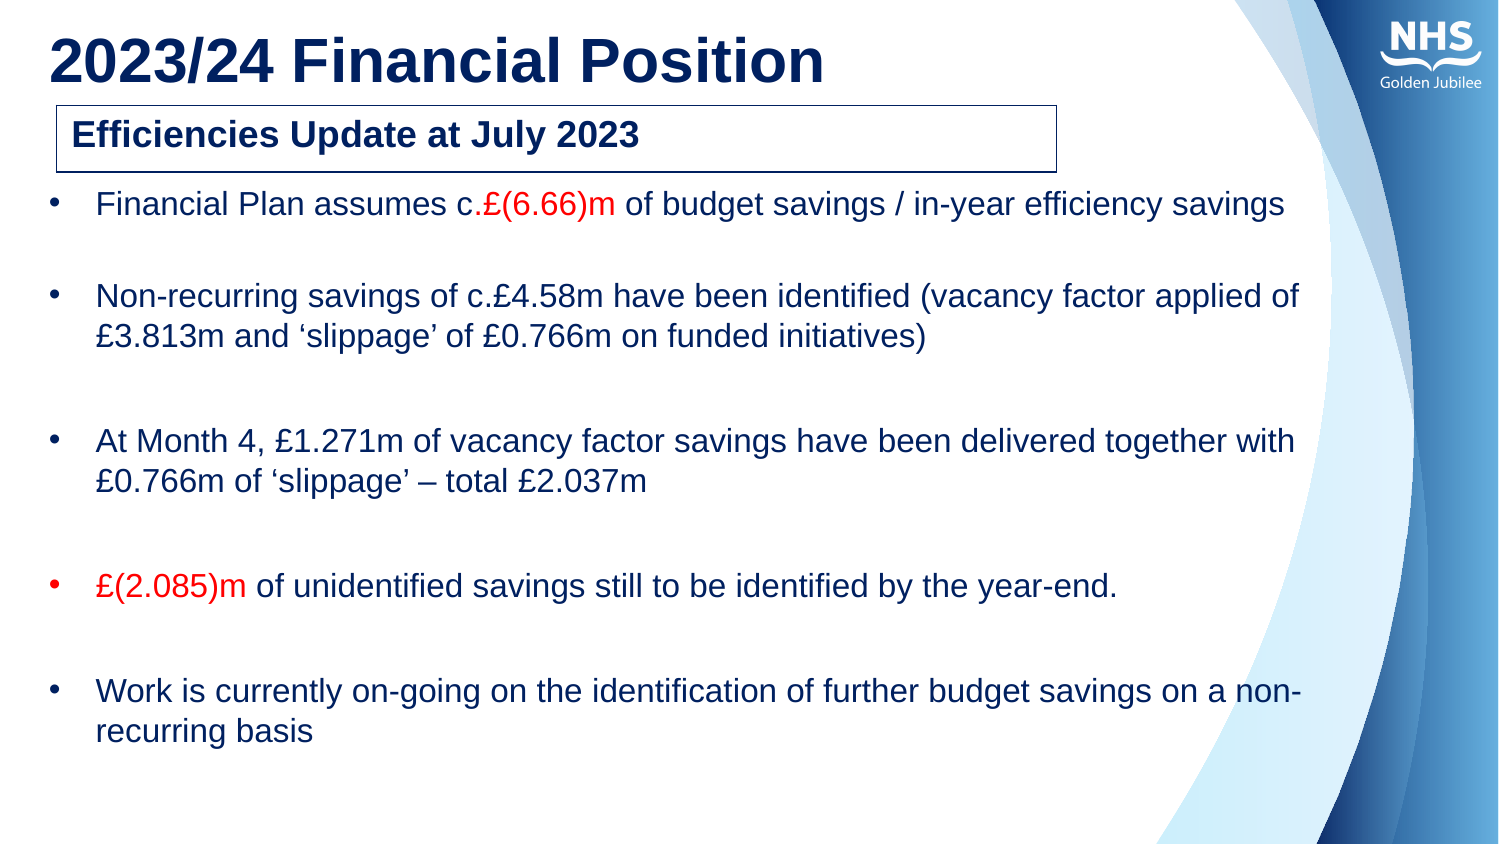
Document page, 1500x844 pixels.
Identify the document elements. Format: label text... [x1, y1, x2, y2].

text_box Financial Plan assumes c.£(6.66)m of budget savings / in-year efficiency savings Non-recurring savings of c.£4.58m have been identified (vacancy factor applied of £3.813m and ‘slippage’ of £0.766m on funded initiatives) At Month 4, £1.271m of vacancy factor savings have been delivered together with £0.766m of ‘slippage’ – total £2.037m £(2.085)m of unidentified savings still to be identified by the year-end. Work is currently on-going on the identification of further budget savings on a non-recurring basis [48, 182, 1408, 815]
picture [1380, 21, 1482, 92]
table_header Efficiencies Update at July 2023 [57, 106, 1056, 171]
title 2023/24 Financial Position [49, 23, 1064, 95]
